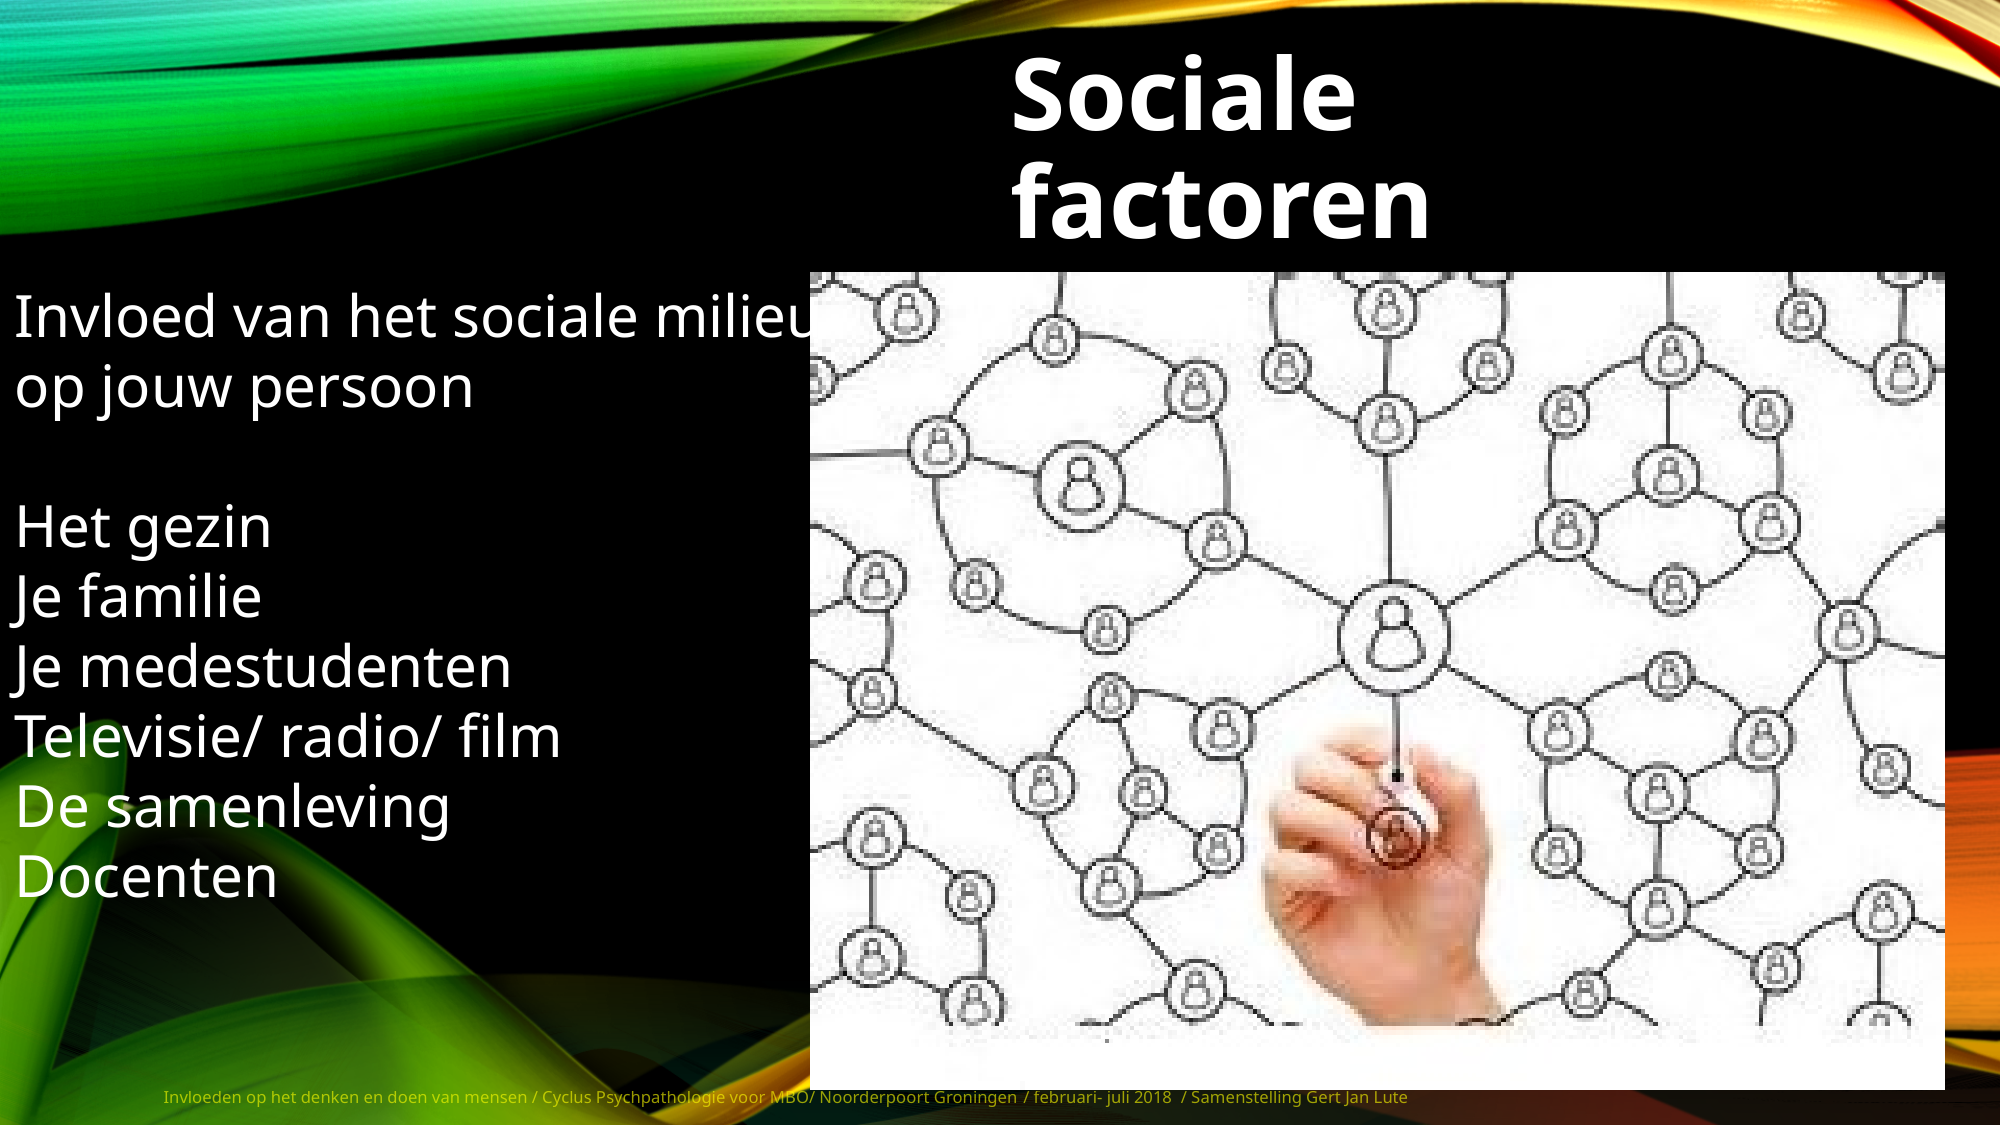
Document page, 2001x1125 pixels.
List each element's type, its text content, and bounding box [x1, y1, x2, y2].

subtitle Sociale factoren [995, 36, 1777, 150]
text_box Invloed van het sociale milieu op jouw persoon Het gezin Je familie Je medestudenten Televisie/ radio/ film De samenleving Docenten [0, 272, 810, 962]
picture [0, 271, 2000, 1125]
picture [0, 0, 2000, 237]
text_box Invloeden op het denken en doen van mensen / Cyclus Psychpathologie voor MBO/ Noorderpoort Groningen / februari- juli 2018 / Samenstelling Gert Jan Lute [148, 1069, 1857, 1125]
